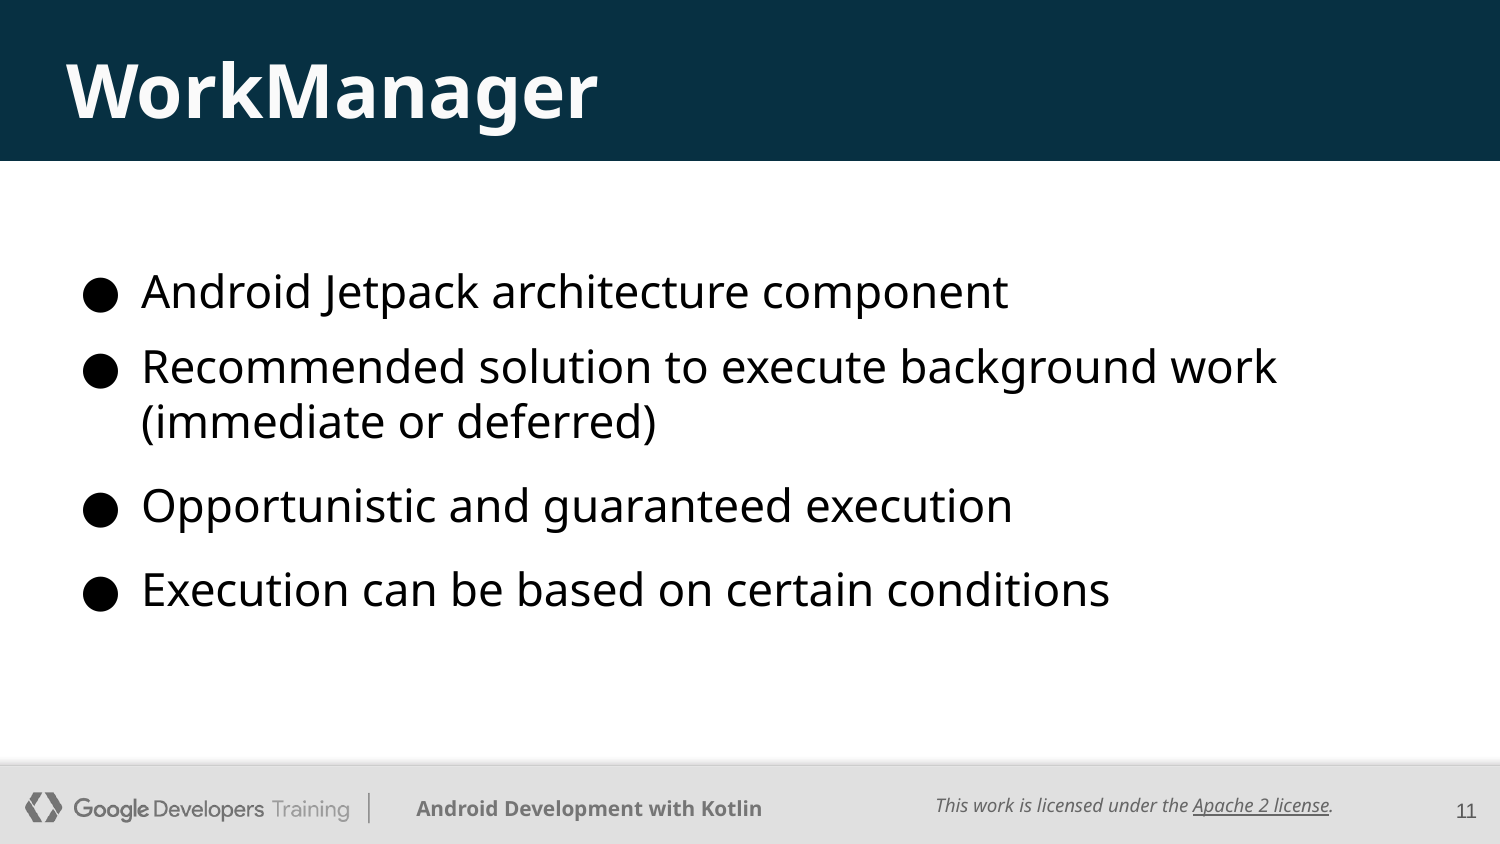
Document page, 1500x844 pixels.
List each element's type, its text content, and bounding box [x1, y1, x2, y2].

title WorkManager [51, 28, 1449, 122]
picture [0, 161, 1500, 844]
list Android Jetpack architecture component Recommended solution to execute background work (immediate or deferred) Opportunistic and guaranteed execution Execution can be based on certain conditions [51, 239, 1449, 711]
slide_number ‹#› [1402, 777, 1493, 842]
